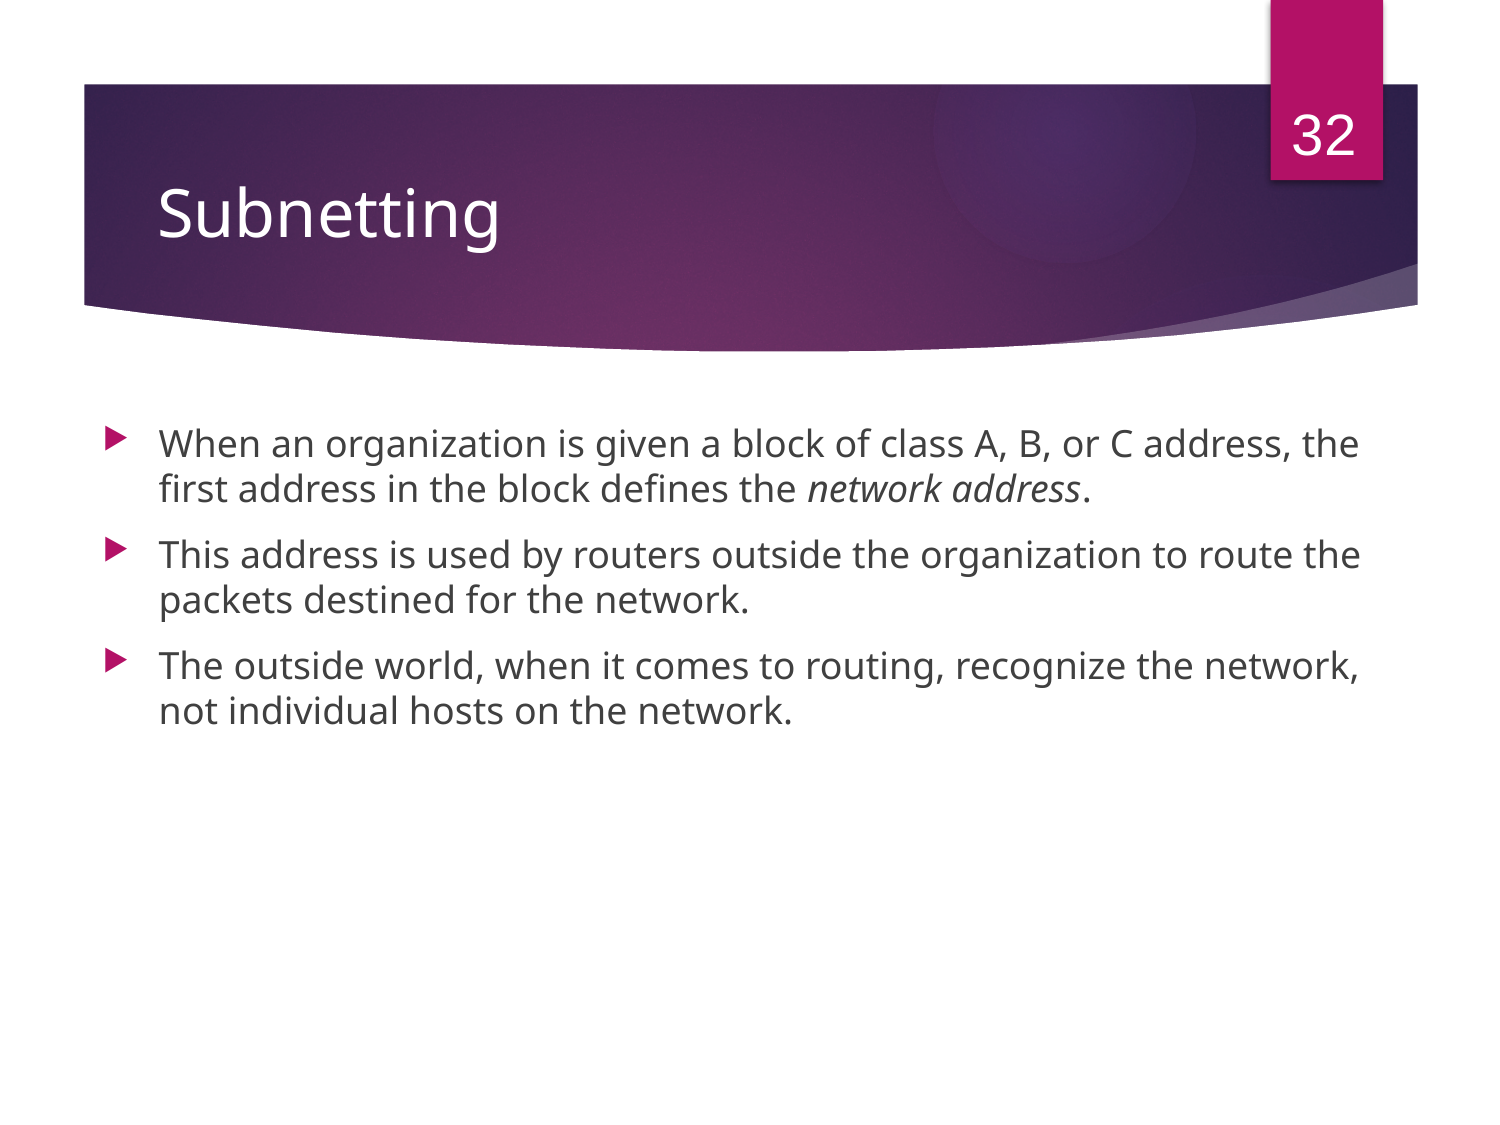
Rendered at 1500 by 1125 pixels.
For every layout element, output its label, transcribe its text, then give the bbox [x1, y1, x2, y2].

list When an organization is given a block of class A, B, or C address, the first address in the block defines the network address. This address is used by routers outside the organization to route the packets destined for the network. The outside world, when it comes to routing, recognize the network, not individual hosts on the network. [87, 412, 1425, 1013]
slide_number 32 [1259, 48, 1390, 175]
title Subnetting [142, 152, 1183, 269]
